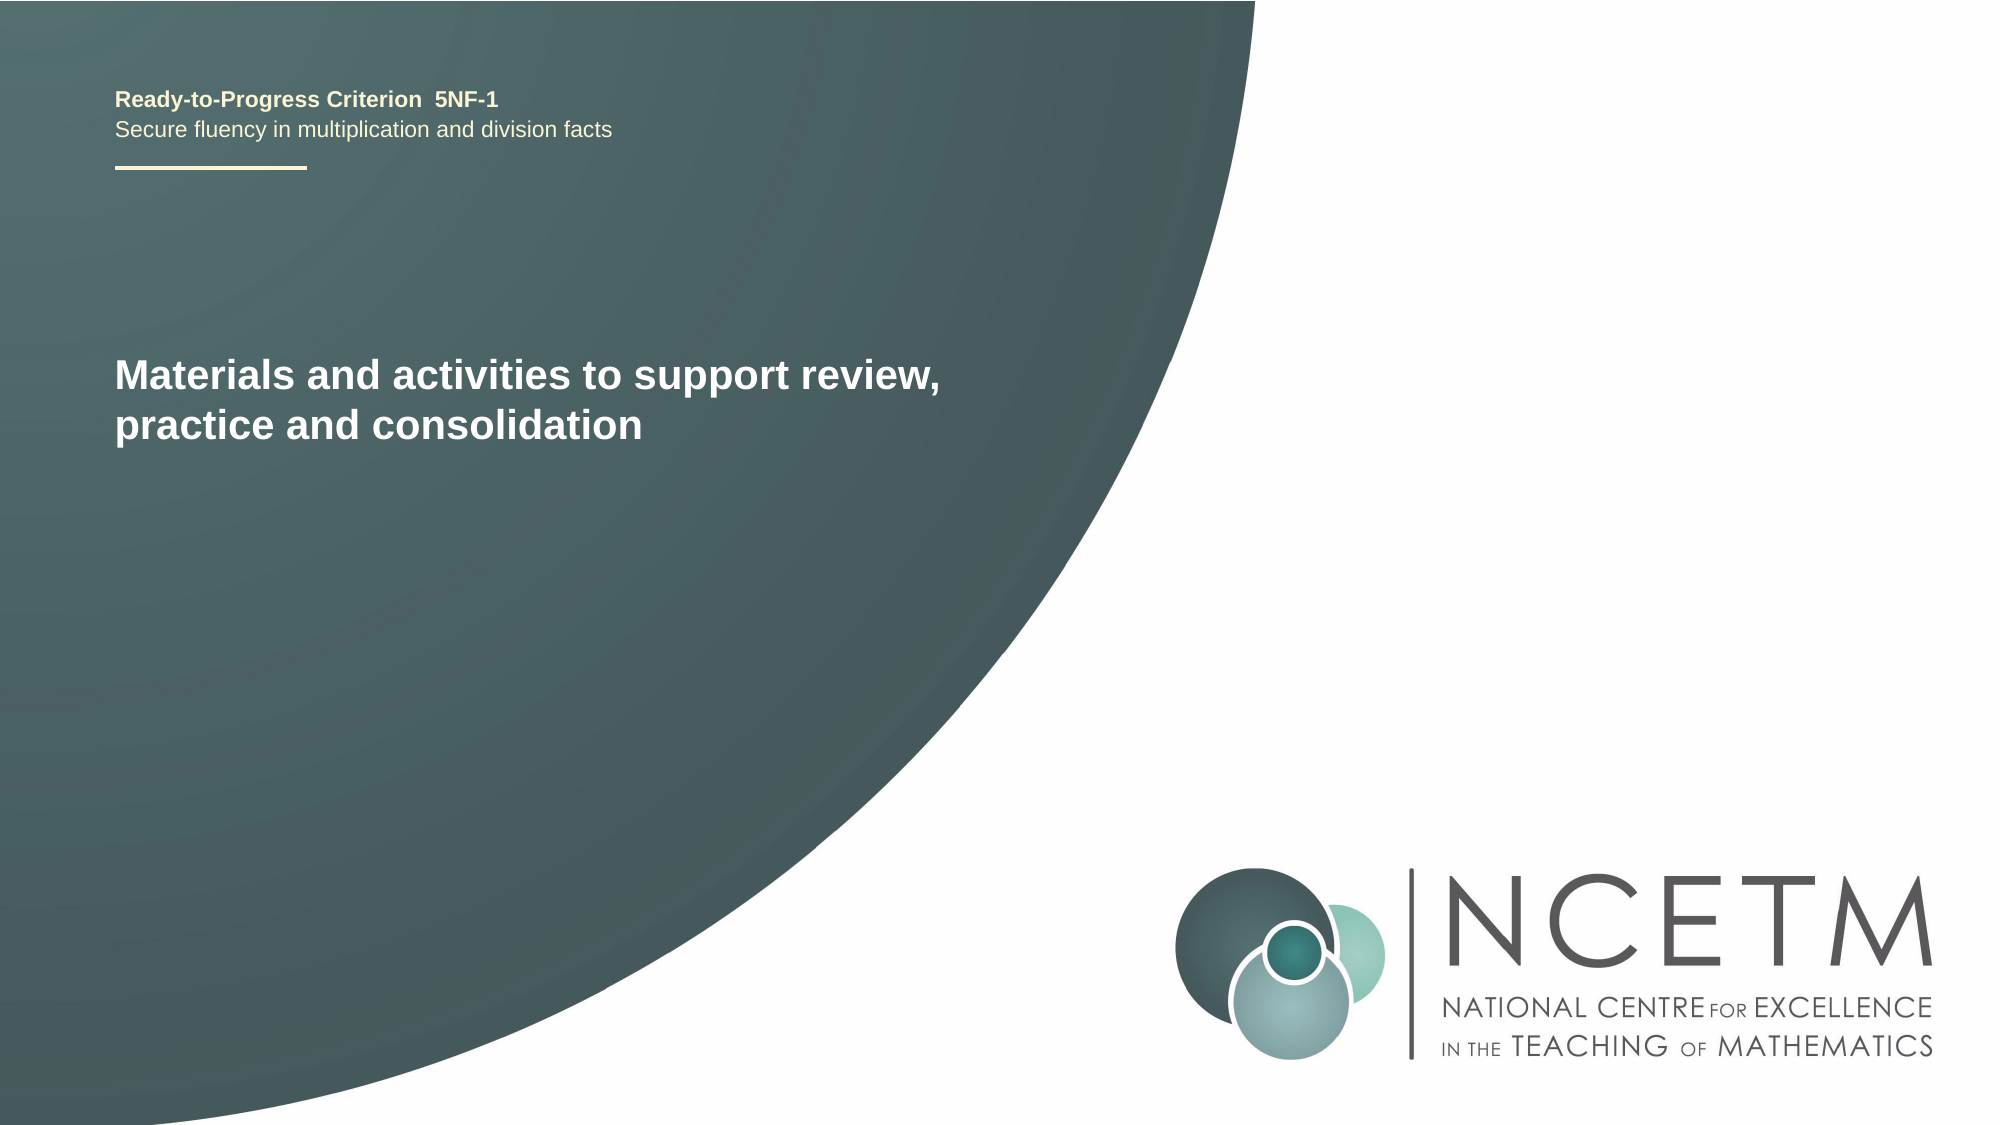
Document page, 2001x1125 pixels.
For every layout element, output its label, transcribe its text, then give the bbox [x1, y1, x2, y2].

picture [0, 1, 2001, 1125]
list 5NF-1 [393, 80, 590, 130]
list Secure fluency in multiplication and division facts [99, 109, 1121, 160]
